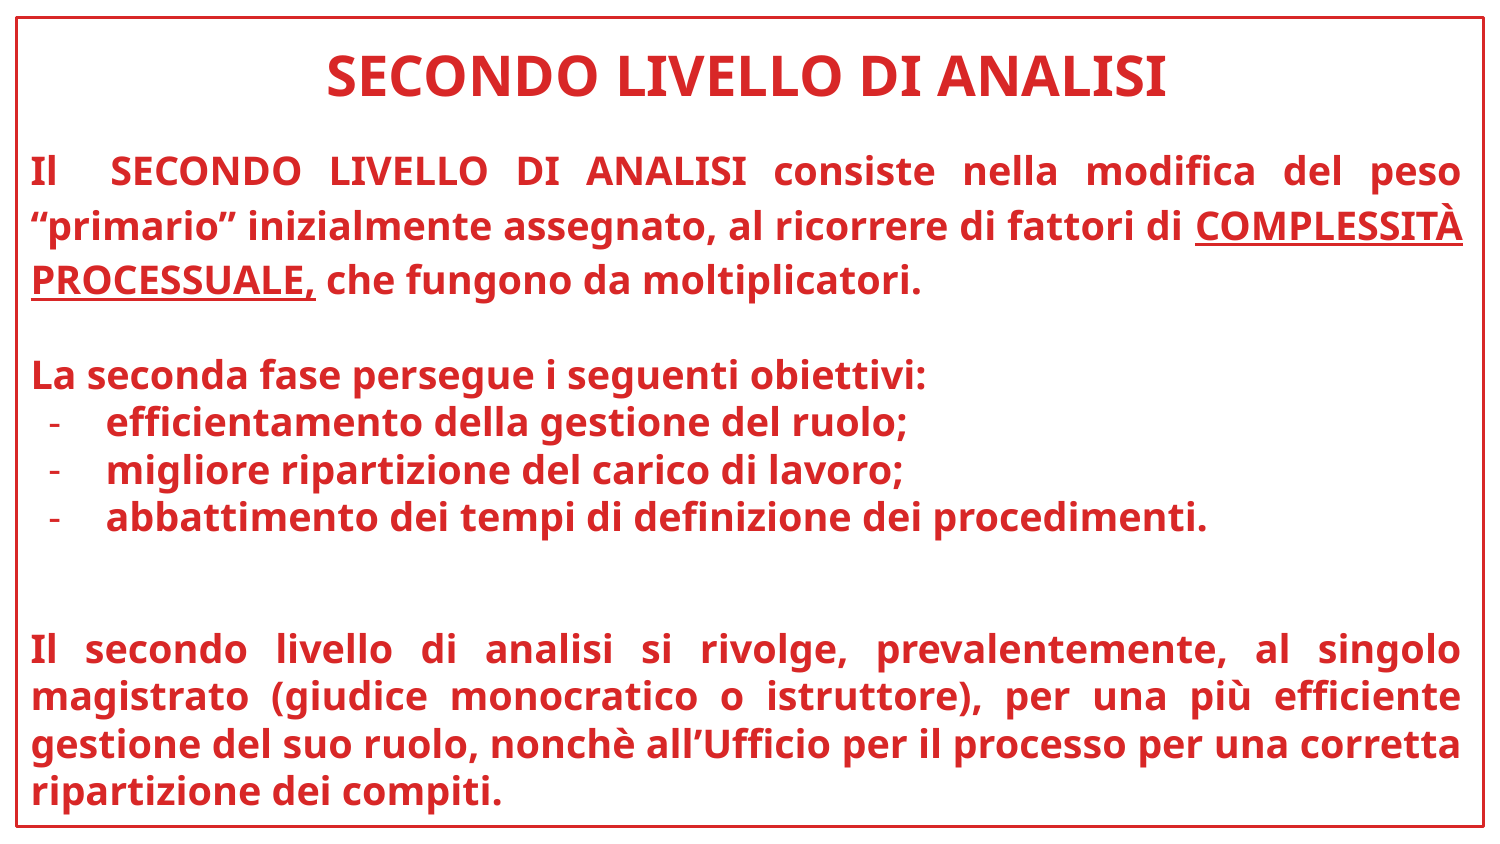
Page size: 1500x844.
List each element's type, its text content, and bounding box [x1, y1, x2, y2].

text_box SECONDO LIVELLO DI ANALISI [15, 25, 1479, 123]
text_box Il SECONDO LIVELLO DI ANALISI consiste nella modifica del peso “primario” inizialmente assegnato, al ricorrere di fattori di COMPLESSITÀ PROCESSUALE, che fungono da moltiplicatori. La seconda fase persegue i seguenti obiettivi: efficientamento della gestione del ruolo; migliore ripartizione del carico di lavoro; abbattimento dei tempi di definizione dei procedimenti. Il secondo livello di analisi si rivolge, prevalentemente, al singolo magistrato (giudice monocratico o istruttore), per una più efficiente gestione del suo ruolo, nonchè all’Ufficio per il processo per una corretta ripartizione dei compiti. [15, 123, 1479, 844]
